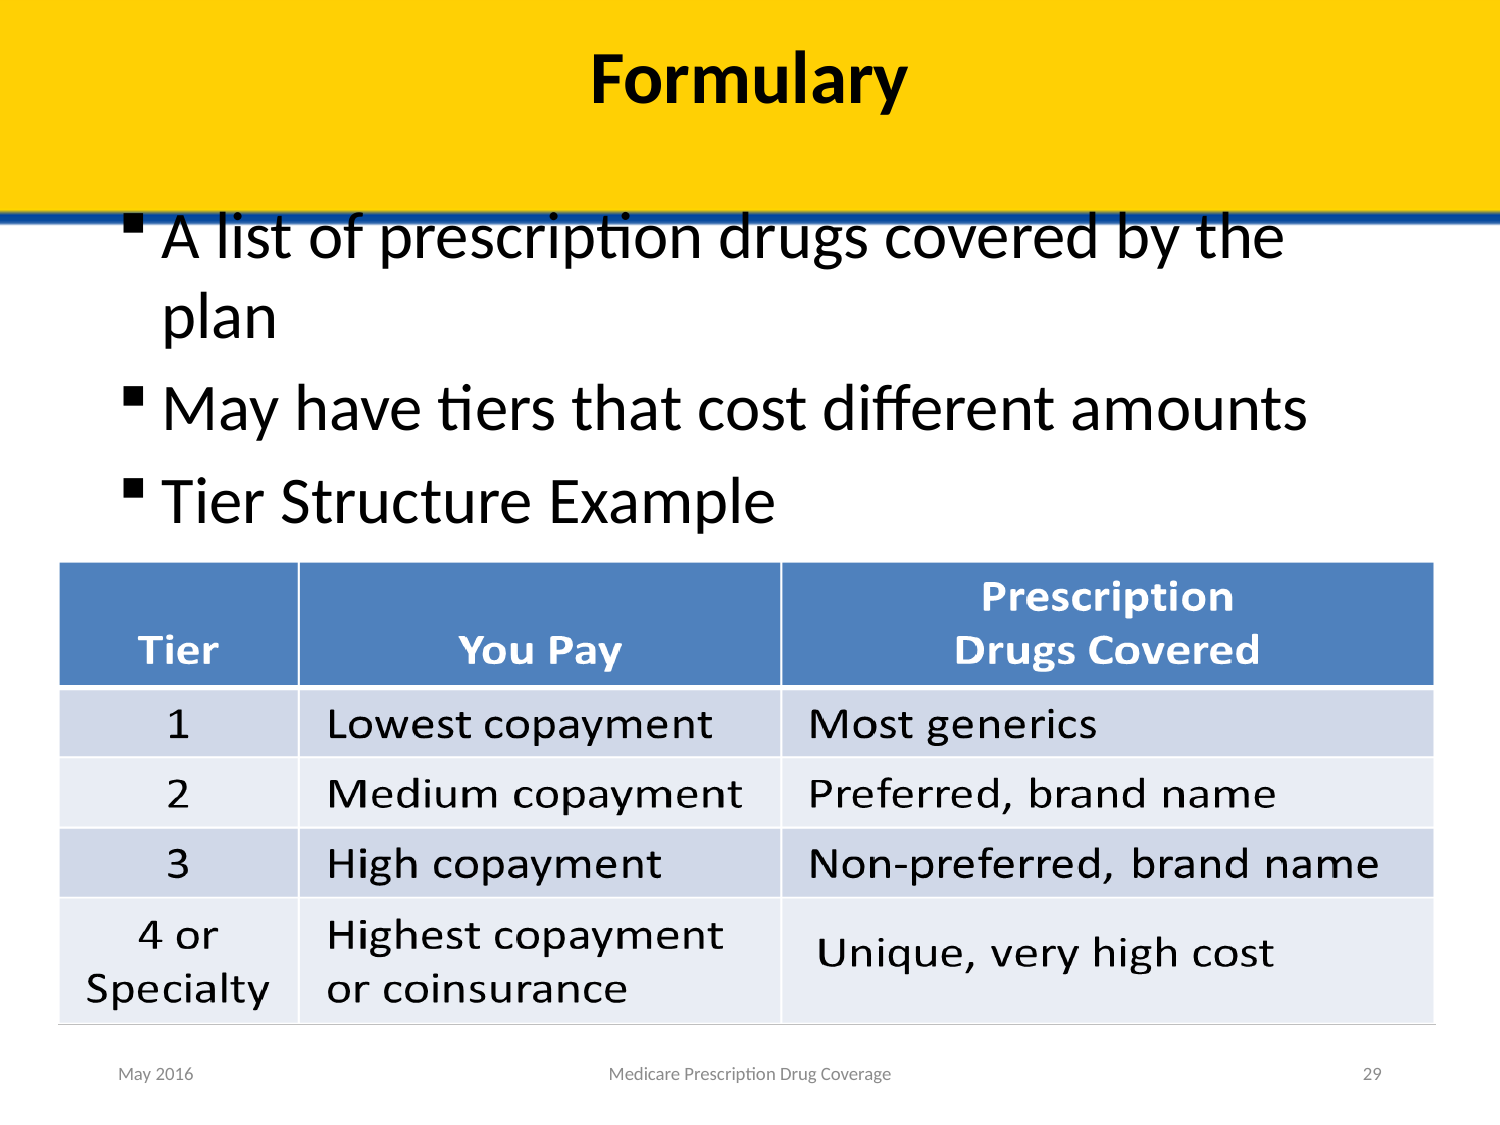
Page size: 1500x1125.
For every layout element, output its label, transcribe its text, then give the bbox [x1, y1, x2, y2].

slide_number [103, 1042, 441, 1103]
footer Medicare Prescription Drug Coverage [496, 1042, 1004, 1103]
picture [0, 157, 1500, 1125]
slide_number 29 [1059, 1042, 1397, 1103]
list A list of prescription drugs covered by the plan May have tiers that cost different amounts Tier Structure Example [103, 184, 1397, 554]
title Formulary [0, 2, 1500, 157]
